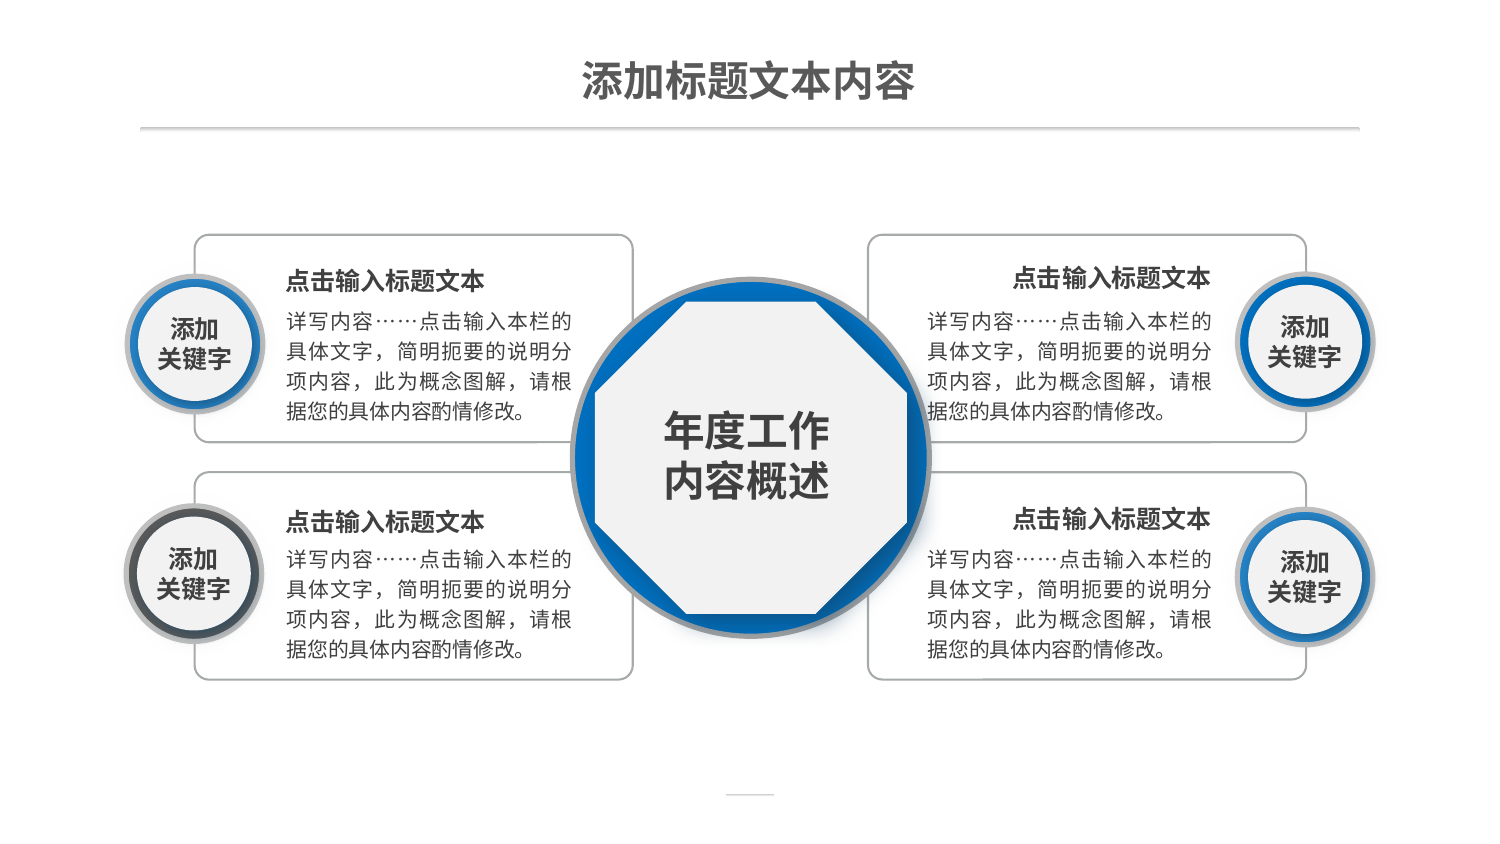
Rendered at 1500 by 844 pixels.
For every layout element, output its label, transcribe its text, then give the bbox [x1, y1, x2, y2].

text_box [194, 234, 633, 303]
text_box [1211, 248, 1399, 436]
text_box 详写内容……点击输入本栏的具体文字，简明扼要的说明分项内容，此为概念图解，请根据您的具体内容酌情修改。 [935, 303, 1206, 367]
text_box [291, 367, 567, 443]
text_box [101, 250, 289, 438]
text_box 点击输入标题文本 [982, 493, 1206, 544]
text_box 详写内容……点击输入本栏的具体文字，简明扼要的说明分项内容，此为概念图解，请根据您的具体内容酌情修改。 [292, 541, 567, 602]
text_box 点击输入标题文本 [292, 493, 516, 544]
text_box [199, 602, 633, 680]
text_box 点击输入标题文本 [982, 252, 1206, 302]
text_box [197, 472, 567, 541]
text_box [1211, 483, 1399, 671]
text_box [572, 279, 930, 637]
text_box [935, 367, 1210, 443]
text_box [936, 472, 1305, 541]
text_box [867, 234, 1306, 303]
text_box 添加标题文本内容 [459, 49, 1038, 111]
text_box 详写内容……点击输入本栏的具体文字，简明扼要的说明分项内容，此为概念图解，请根据您的具体内容酌情修改。 [293, 303, 567, 367]
text_box 详写内容……点击输入本栏的具体文字，简明扼要的说明分项内容，此为概念图解，请根据您的具体内容酌情修改。 [935, 541, 1206, 602]
text_box [867, 602, 1296, 680]
text_box 点击输入标题文本 [292, 252, 516, 302]
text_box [100, 479, 288, 668]
